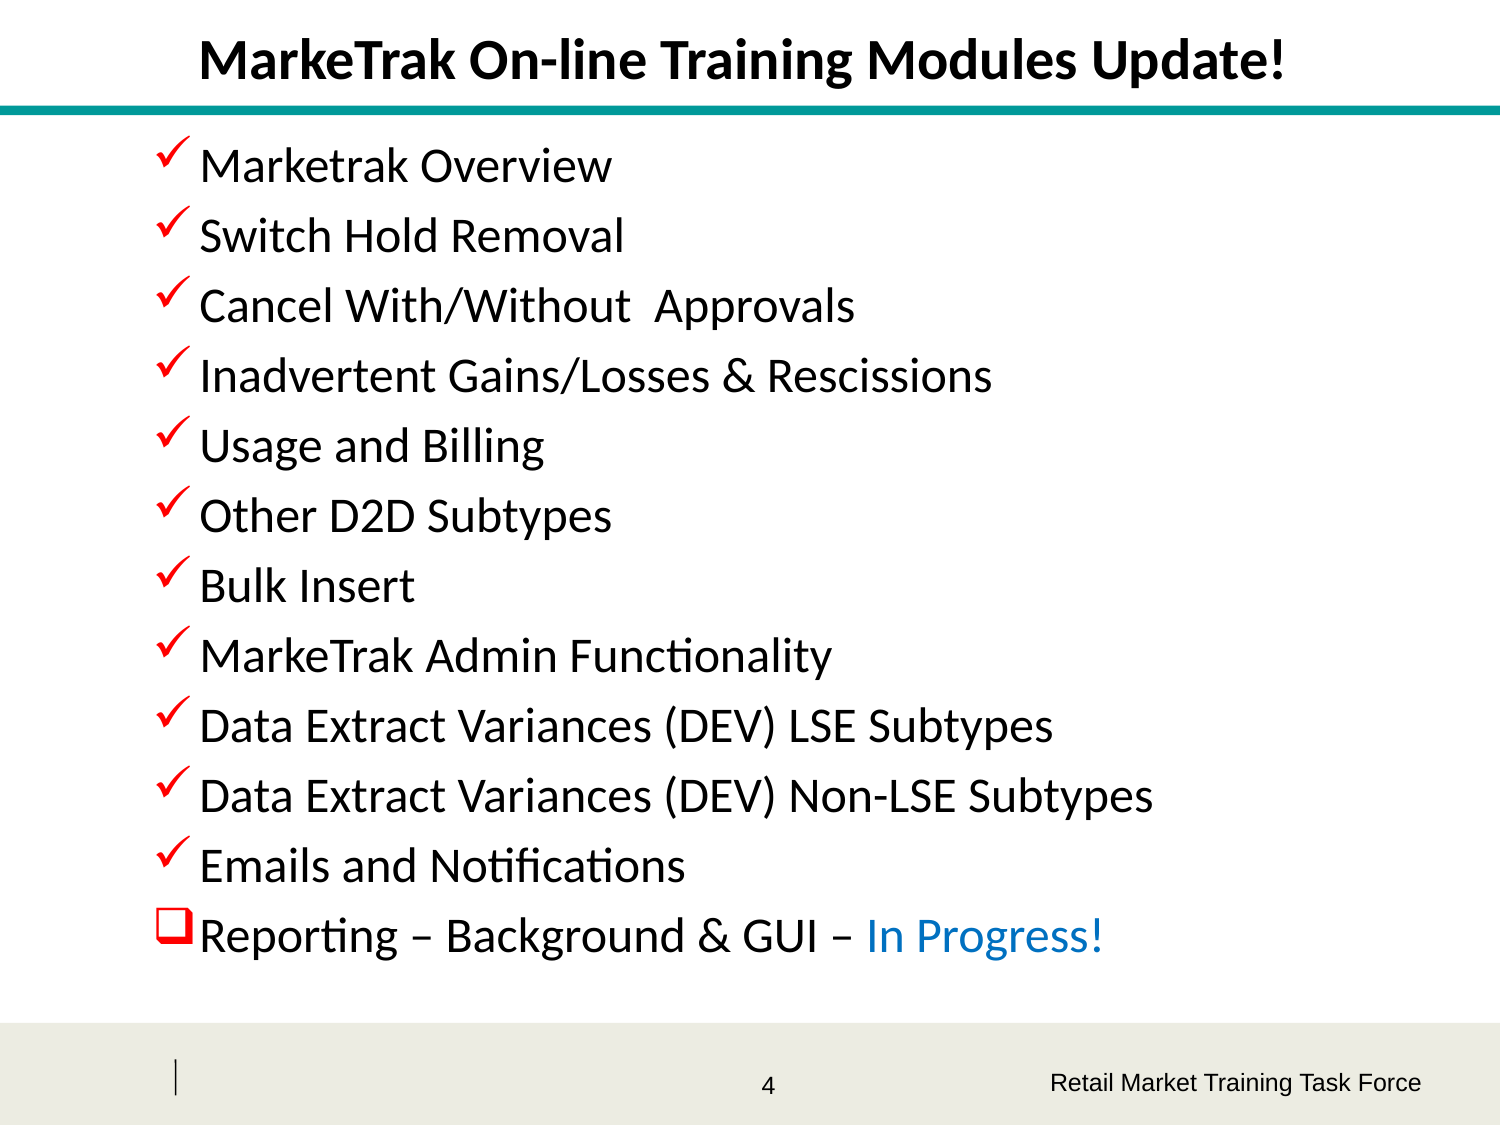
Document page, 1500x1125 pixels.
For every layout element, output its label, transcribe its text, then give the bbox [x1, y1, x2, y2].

list Marketrak Overview Switch Hold Removal Cancel With/Without Approvals Inadvertent Gains/Losses & Rescissions Usage and Billing Other D2D Subtypes Bulk Insert MarkeTrak Admin Functionality Data Extract Variances (DEV) LSE Subtypes Data Extract Variances (DEV) Non-LSE Subtypes Emails and Notifications Reporting – Background & GUI – In Progress! [62, 124, 1463, 1051]
footer Retail Market Training Task Force [1024, 1059, 1438, 1125]
title MarkeTrak On-line Training Modules Update! [0, 0, 1500, 113]
